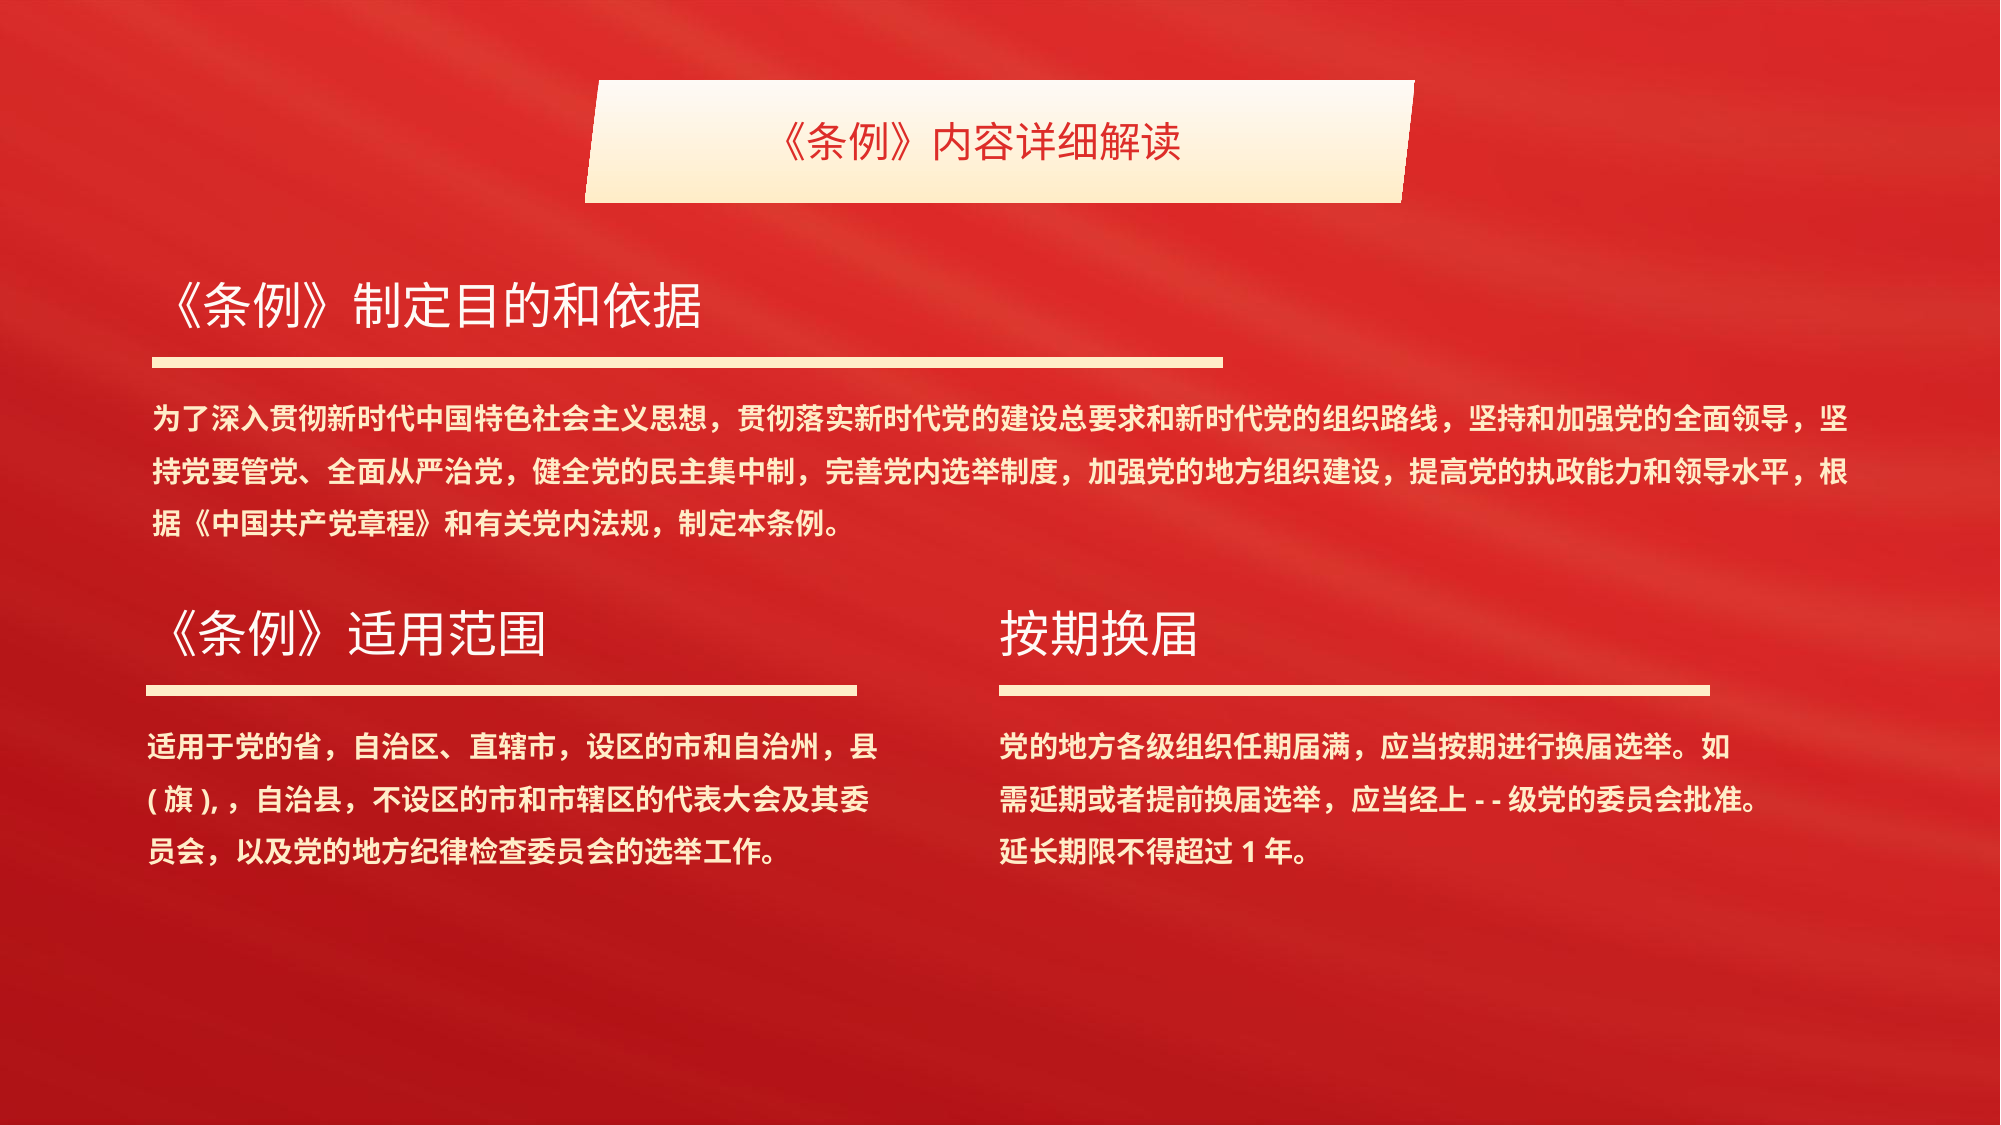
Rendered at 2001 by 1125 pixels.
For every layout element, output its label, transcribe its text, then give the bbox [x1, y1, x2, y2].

text_box [999, 685, 1710, 696]
text_box 党的地方各级组织任期届满，应当按期进行换届选举。如需延期或者提前换届选举，应当经上- -级党的委员会批准。延长期限不得超过1年。 [999, 711, 1747, 869]
text_box 为了深入贯彻新时代中国特色社会主义思想，贯彻落实新时代党的建设总要求和新时代党的组织路线，坚持和加强党的全面领导，坚持党要管党、全面从严治党，健全党的民主集中制，完善党内选举制度，加强党的地方组织建设，提高党的执政能力和领导水平，根据《中国共产党章程》和有关党内法规，制定本条例。 [152, 383, 1856, 541]
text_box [483, 79, 1464, 203]
text_box 《条例》制定目的和依据 [152, 275, 1258, 336]
text_box 《条例》适用范围 [147, 602, 999, 663]
text_box [146, 685, 857, 696]
text_box [152, 357, 1223, 368]
picture [0, 0, 2000, 1125]
text_box 适用于党的省，自治区、直辖市，设区的市和自治州，县(旗),，自治县，不设区的市和市辖区的代表大会及其委员会，以及党的地方纪律检查委员会的选举工作。 [147, 711, 895, 869]
text_box 按期换届 [999, 602, 2000, 663]
